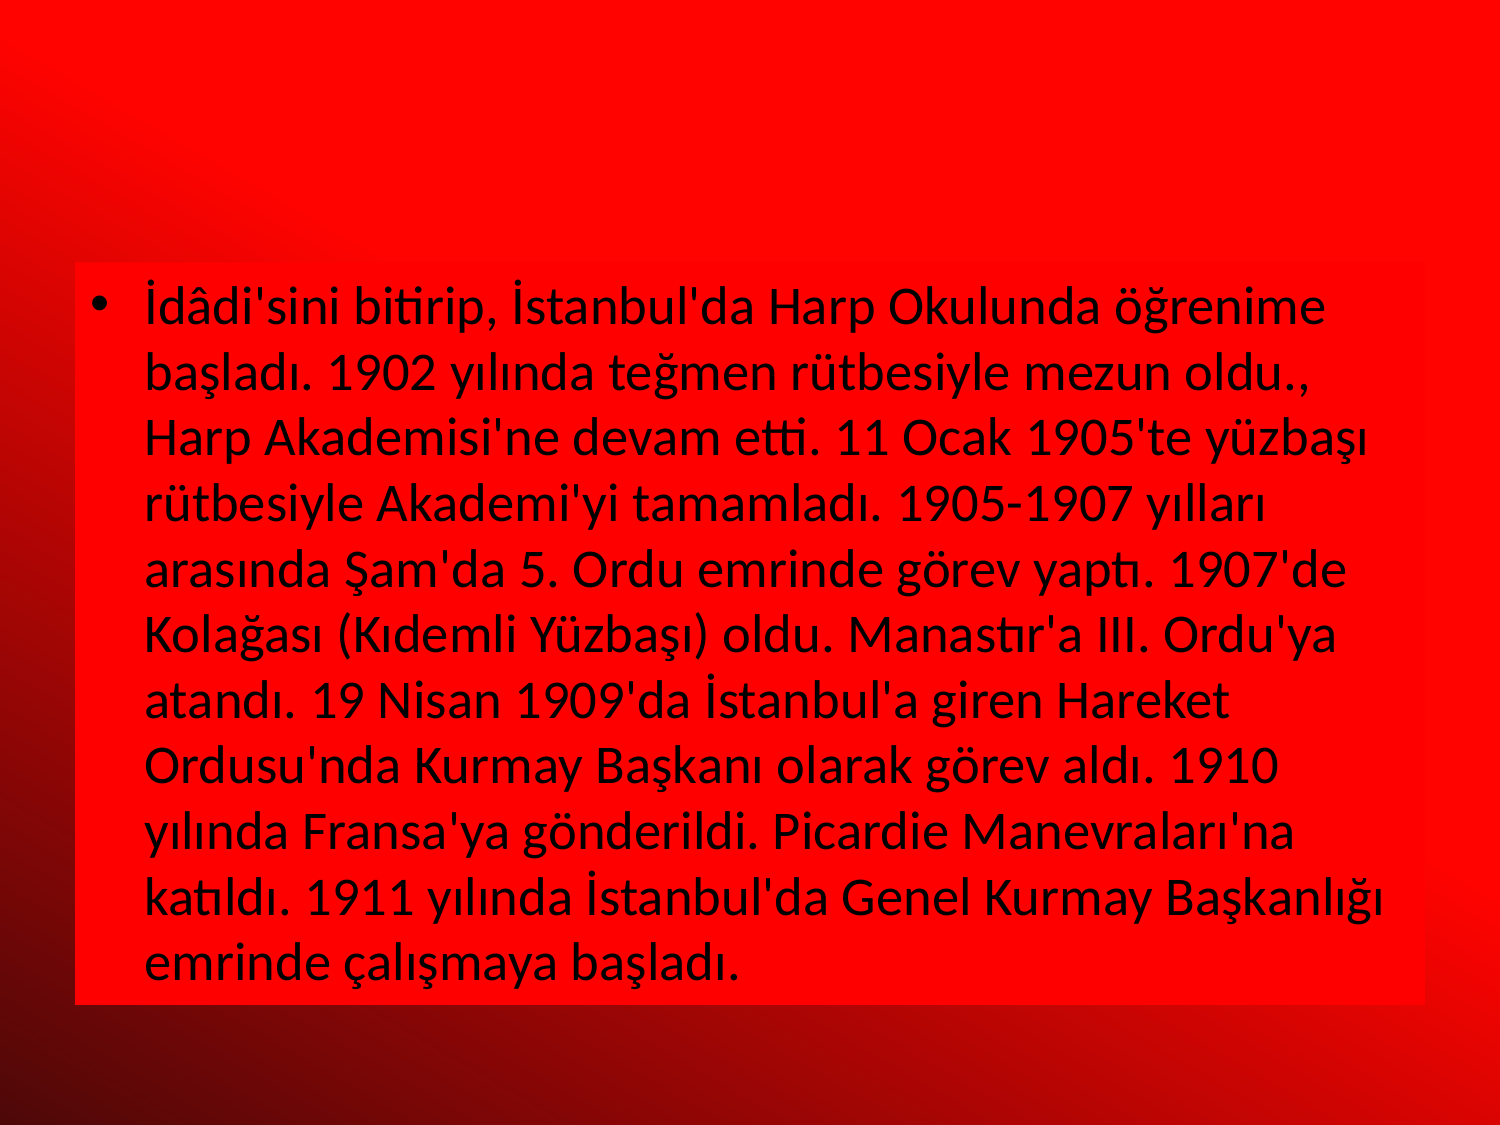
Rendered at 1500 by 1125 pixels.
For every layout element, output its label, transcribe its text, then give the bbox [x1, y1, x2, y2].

list İdâdi'sini bitirip, İstanbul'da Harp Okulunda öğrenime başladı. 1902 yılında teğmen rütbesiyle mezun oldu., Harp Akademisi'ne devam etti. 11 Ocak 1905'te yüzbaşı rütbesiyle Akademi'yi tamamladı. 1905-1907 yılları arasında Şam'da 5. Ordu emrinde görev yaptı. 1907'de Kolağası (Kıdemli Yüzbaşı) oldu. Manastır'a III. Ordu'ya atandı. 19 Nisan 1909'da İstanbul'a giren Hareket Ordusu'nda Kurmay Başkanı olarak görev aldı. 1910 yılında Fransa'ya gönderildi. Picardie Manevraları'na katıldı. 1911 yılında İstanbul'da Genel Kurmay Başkanlığı emrinde çalışmaya başladı. [75, 262, 1425, 1005]
